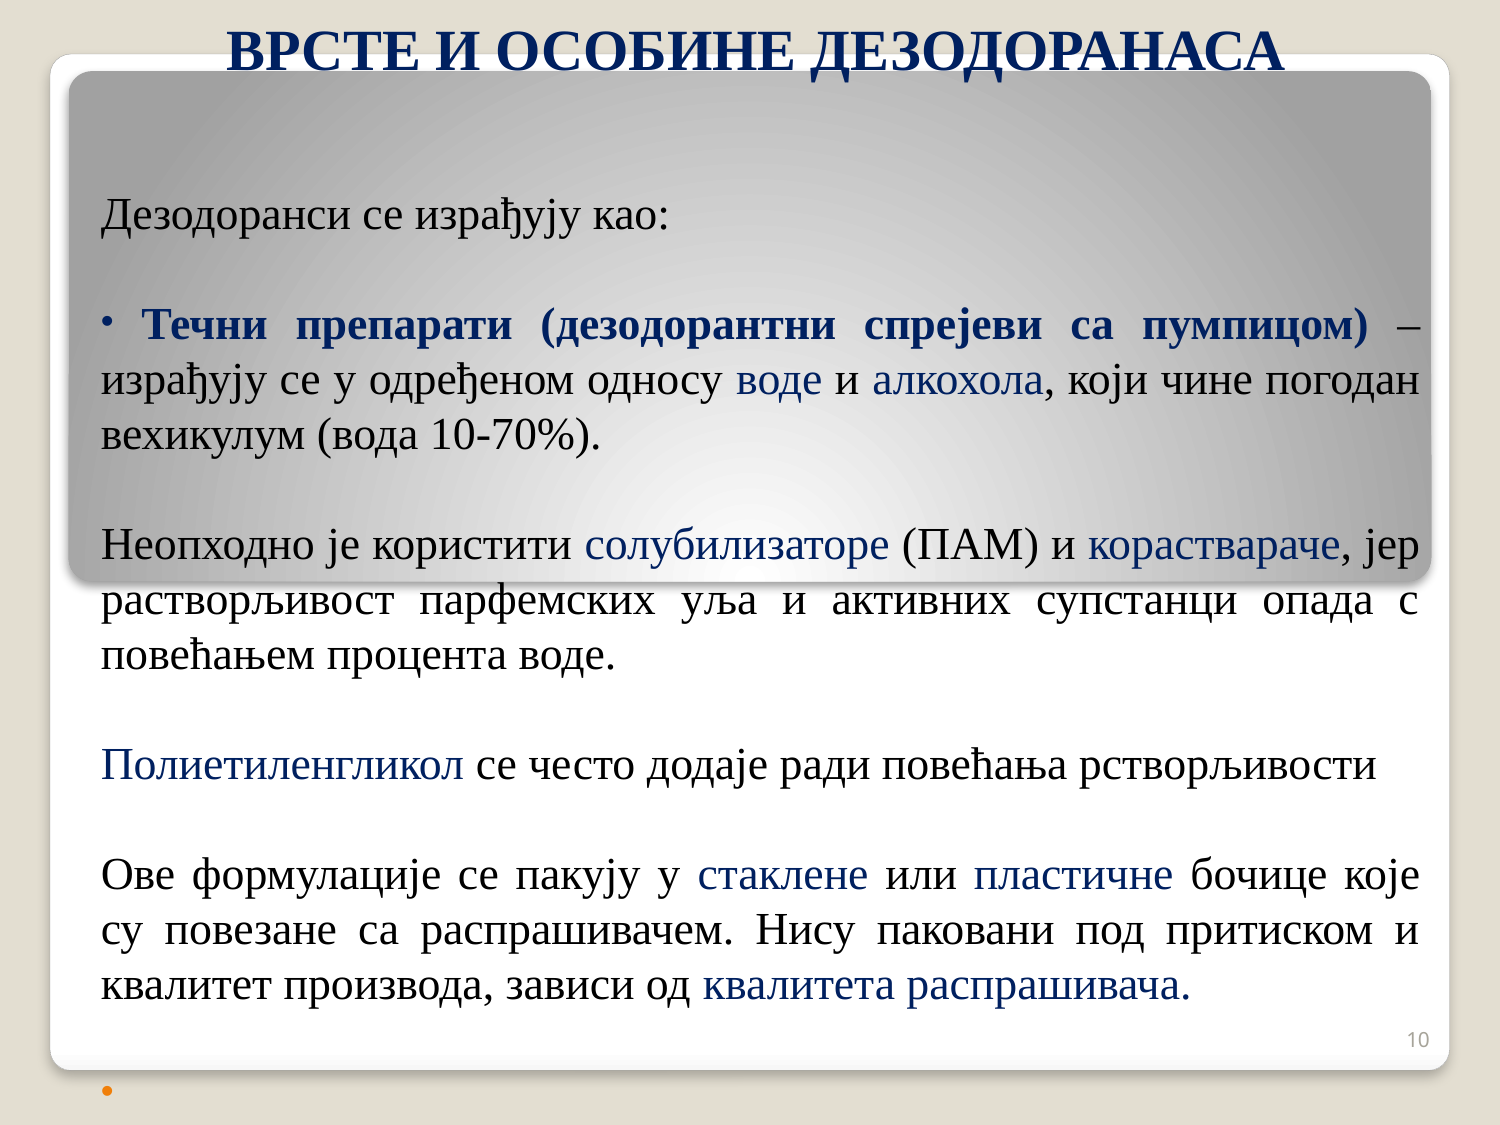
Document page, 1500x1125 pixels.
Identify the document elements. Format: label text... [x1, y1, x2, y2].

slide_number 10 [1369, 1002, 1445, 1063]
subtitle Дезодоранси се израђују као: Течни препарати (дезодорантни спрејеви са пумпицом) – израђују се у одређеном односу воде и алкохола, који чине погодан вехикулум (вода 10-70%). Неопходно је користити солубилизаторе (ПАМ) и кораствараче, јер растворљивост парфемских уља и активних супстанци опада с повећањем процента воде. Полиетиленгликол се често додаје ради повећања рстворљивости Ове формулације се пакују у стаклене или пластичне бочице које су повезане са распрашивачем. Нису паковани под притиском и квалитет производа, зависи од квалитета распрашивача. [64, 113, 1436, 1083]
title ВРСТЕ И ОСОБИНЕ ДЕЗОДОРАНАСА [64, 0, 1447, 90]
